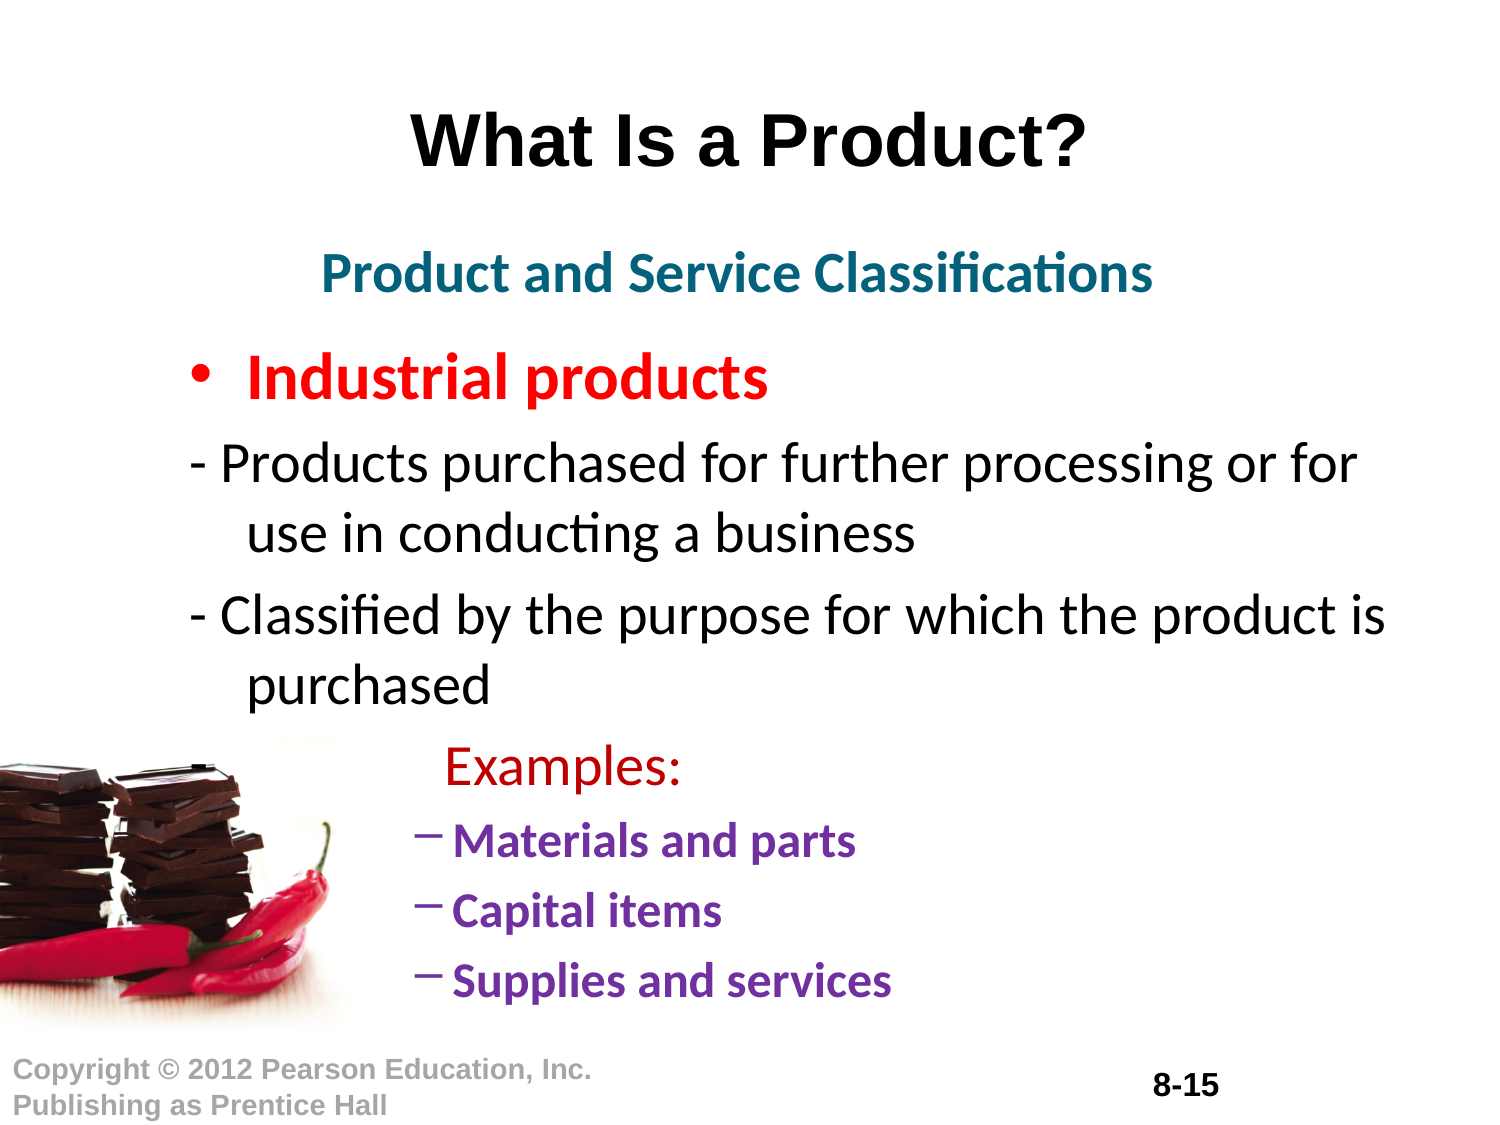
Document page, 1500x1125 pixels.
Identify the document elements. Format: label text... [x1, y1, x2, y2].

list Product and Service Classifications [149, 237, 1326, 301]
title What Is a Product? [112, 49, 1388, 238]
picture [0, 737, 361, 1038]
list Industrial products - Products purchased for further processing or for use in conducting a business - Classified by the purpose for which the product is purchased Examples: Materials and parts Capital items Supplies and services [174, 324, 1451, 1001]
